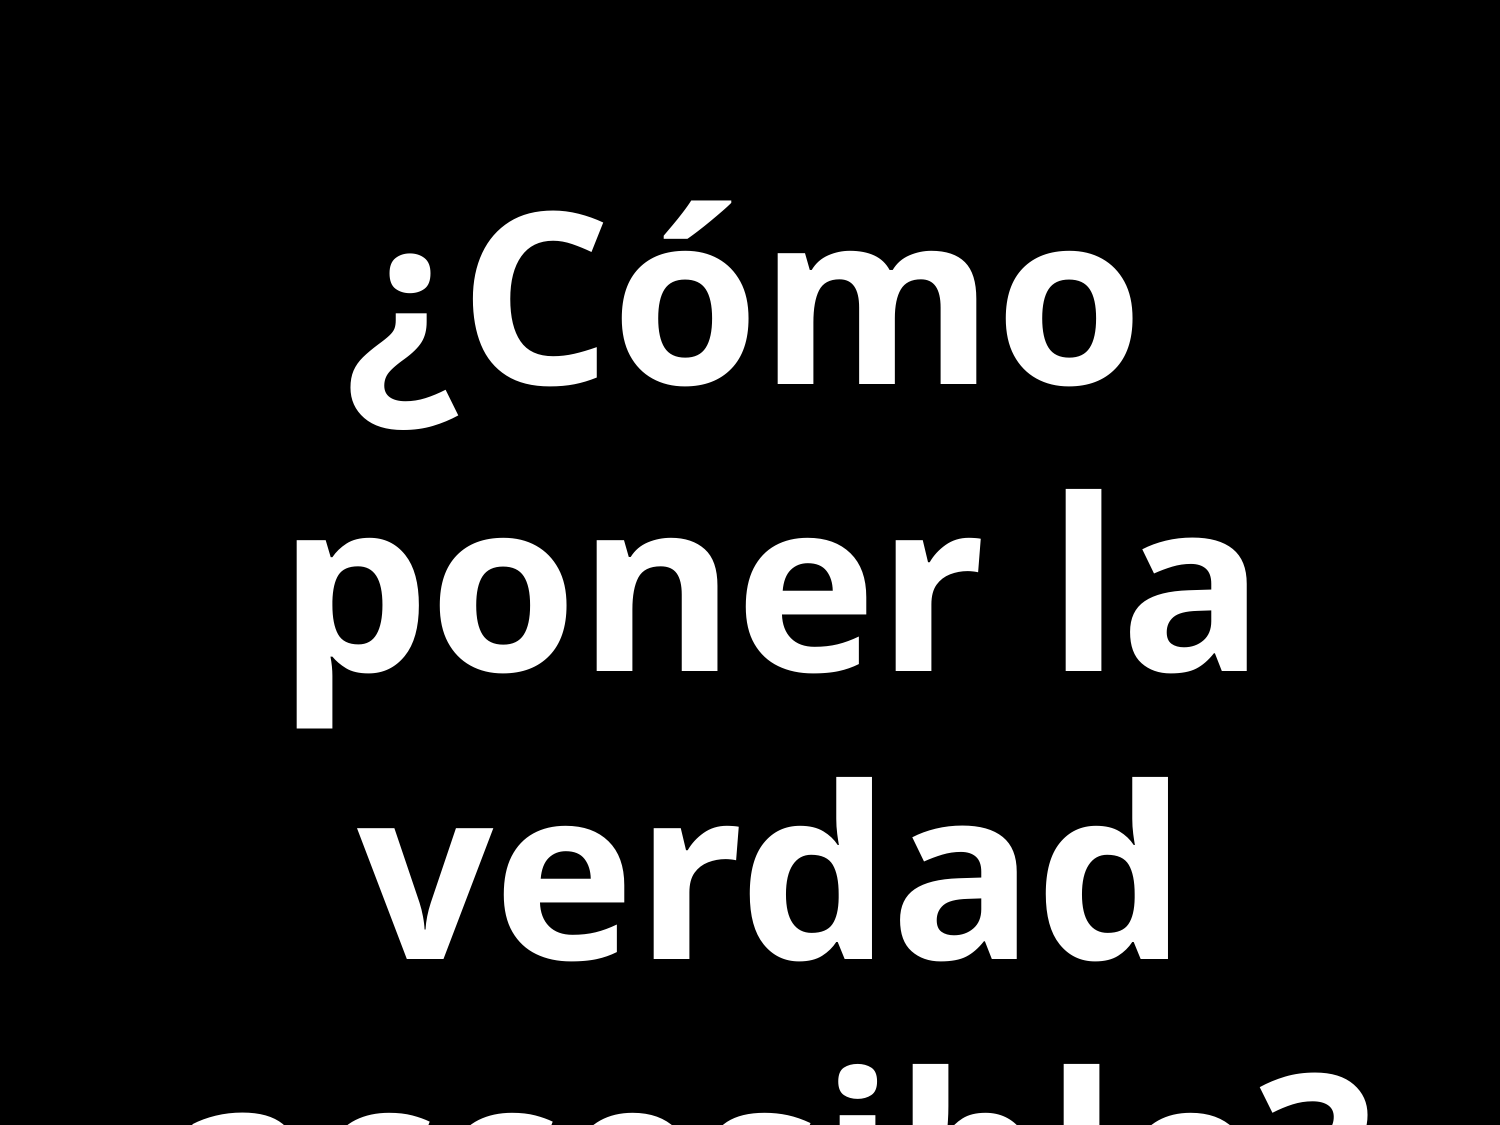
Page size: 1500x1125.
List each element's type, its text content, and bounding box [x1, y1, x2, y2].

list ¿Cómo poner la verdad accesible? [41, 137, 1447, 880]
